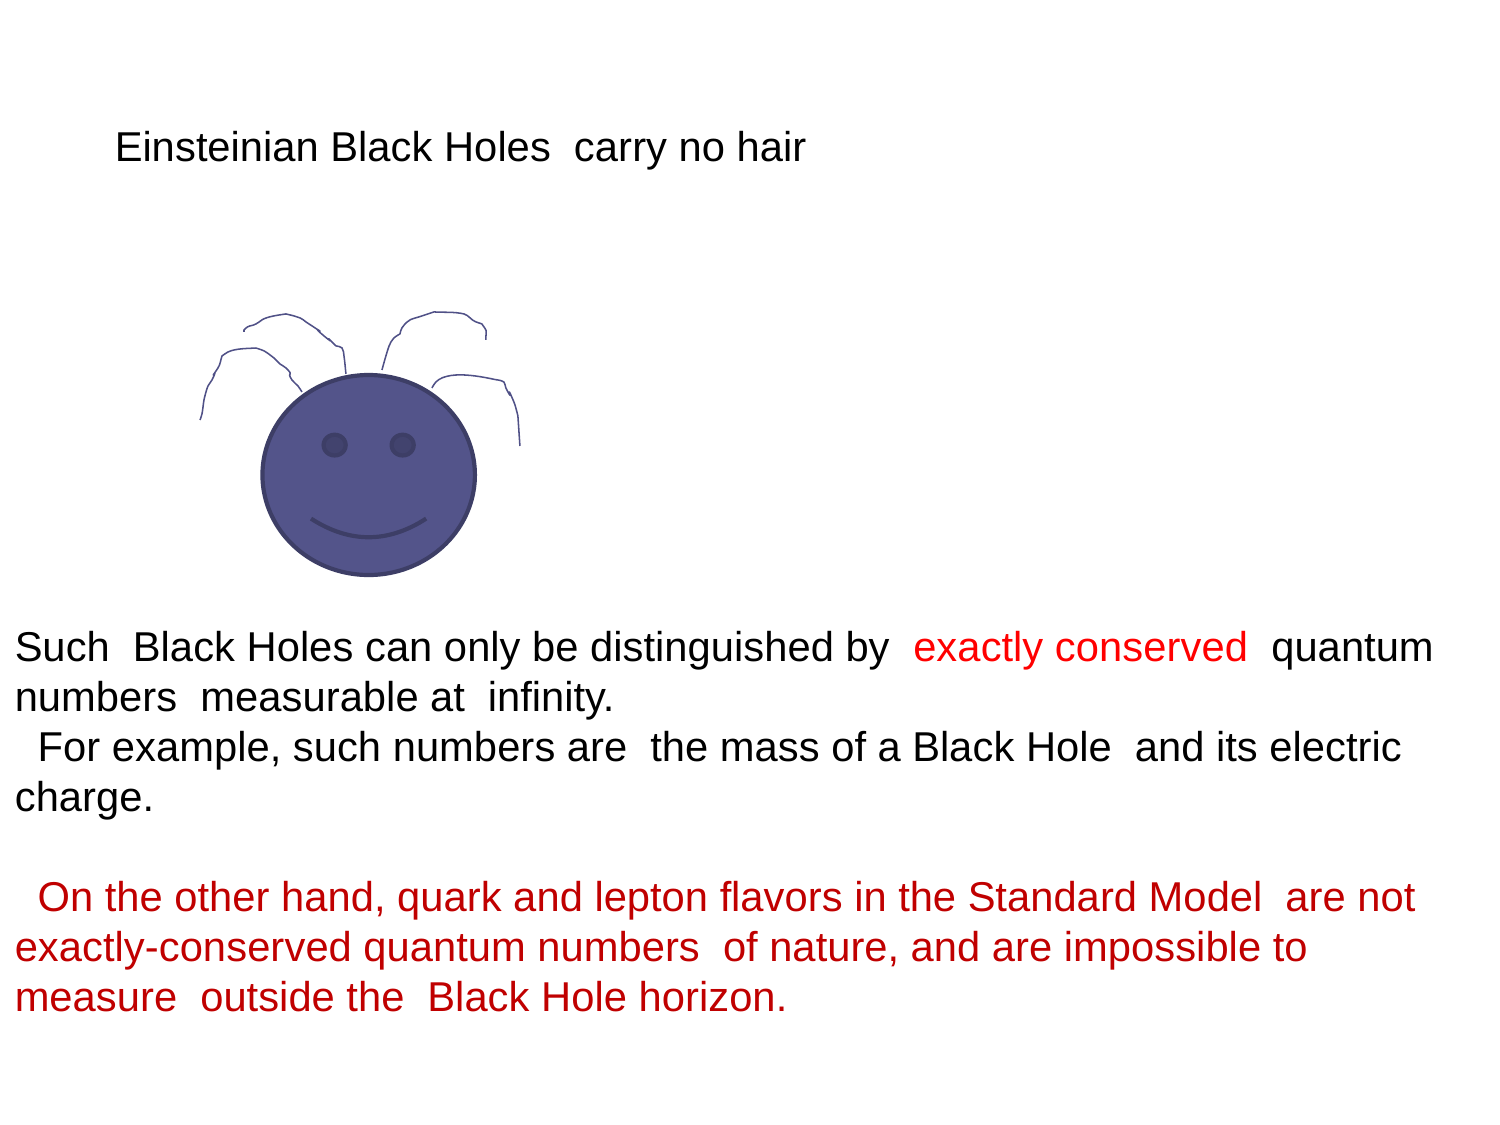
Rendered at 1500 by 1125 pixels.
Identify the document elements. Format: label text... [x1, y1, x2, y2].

text_box [431, 374, 521, 447]
text_box [199, 347, 303, 421]
text_box [381, 311, 487, 371]
text_box [260, 372, 478, 578]
text_box [243, 313, 347, 375]
text_box Such Black Holes can only be distinguished by exactly conserved quantum numbers measurable at infinity. For example, such numbers are the mass of a Black Hole and its electric charge. On the other hand, quark and lepton flavors in the Standard Model are not exactly-conserved quantum numbers of nature, and are impossible to measure outside the Black Hole horizon. [0, 612, 1500, 1028]
text_box Einsteinian Black Holes carry no hair [99, 112, 963, 178]
